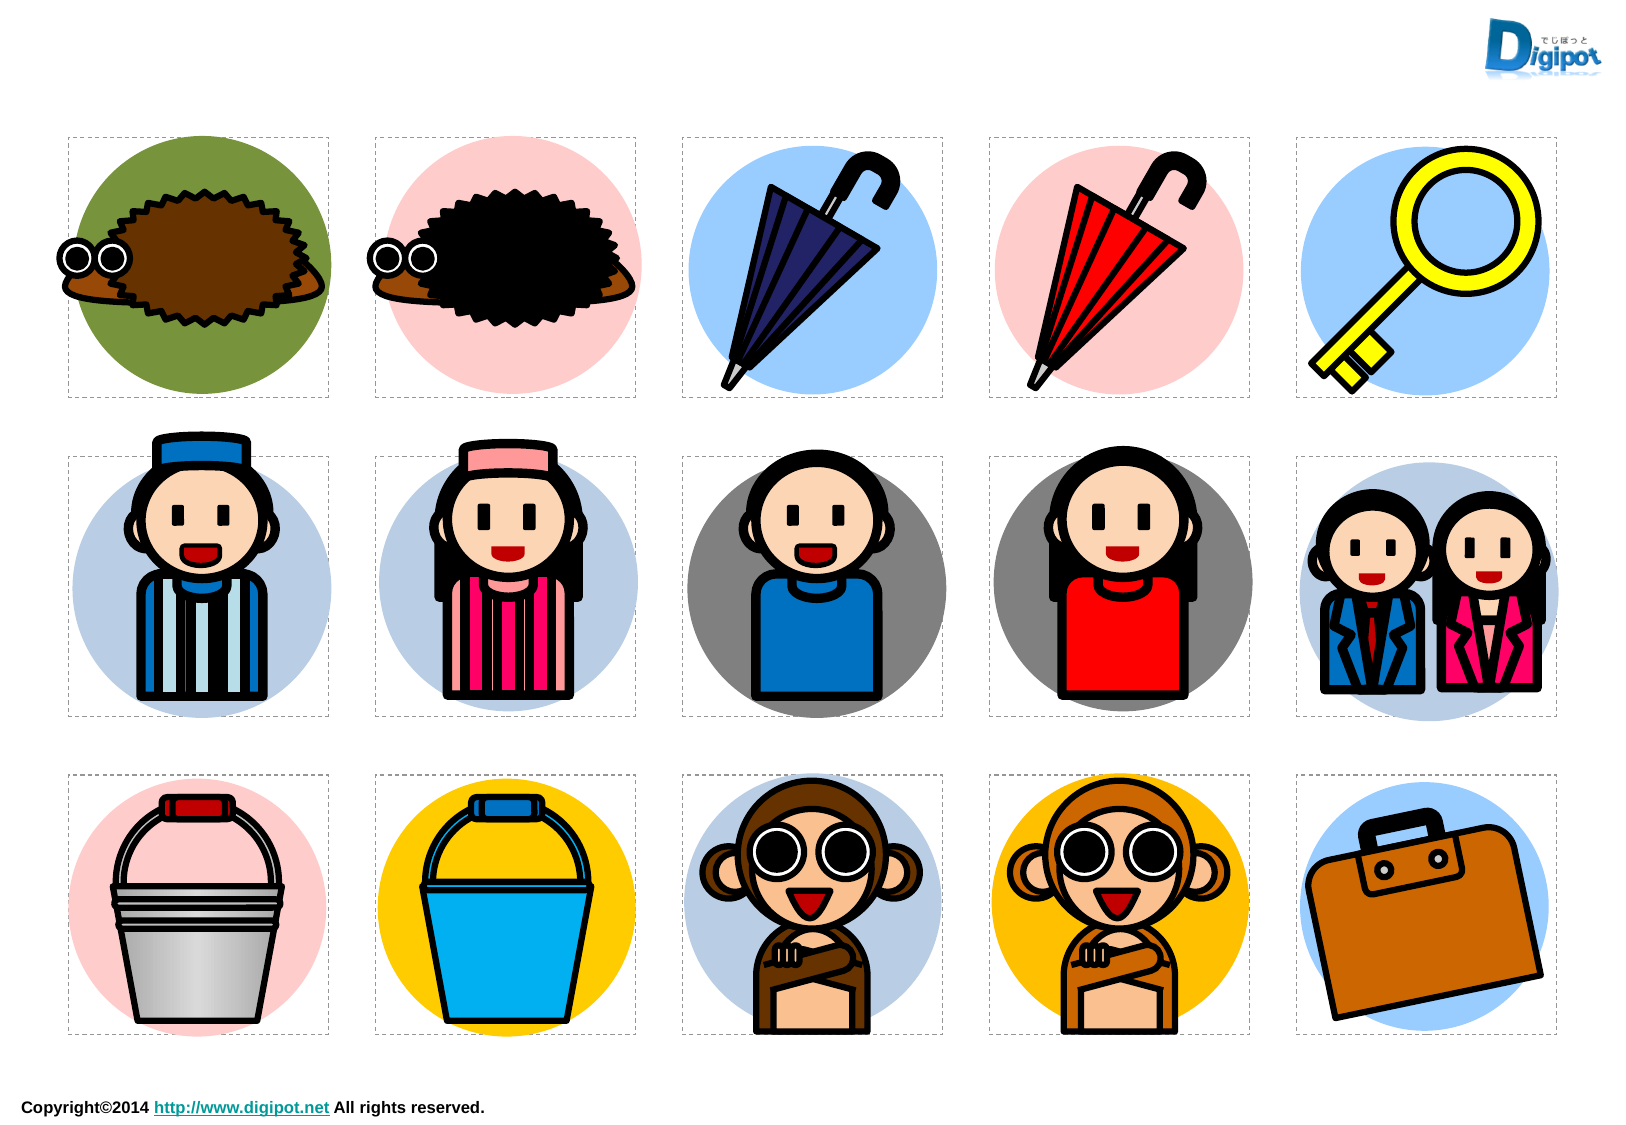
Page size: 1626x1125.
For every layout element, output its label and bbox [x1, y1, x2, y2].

text_box [59, 135, 332, 395]
text_box [994, 129, 1244, 405]
text_box [991, 773, 1250, 1032]
text_box [683, 773, 942, 1032]
picture [1485, 18, 1602, 82]
text_box [1299, 781, 1549, 1032]
text_box [378, 443, 639, 712]
text_box [68, 778, 327, 1037]
text_box [369, 135, 642, 395]
text_box [377, 778, 636, 1037]
text_box [687, 453, 947, 719]
text_box [1275, 146, 1559, 396]
text_box [688, 129, 938, 405]
text_box [72, 435, 332, 719]
text_box [1299, 462, 1559, 722]
text_box [993, 450, 1253, 712]
